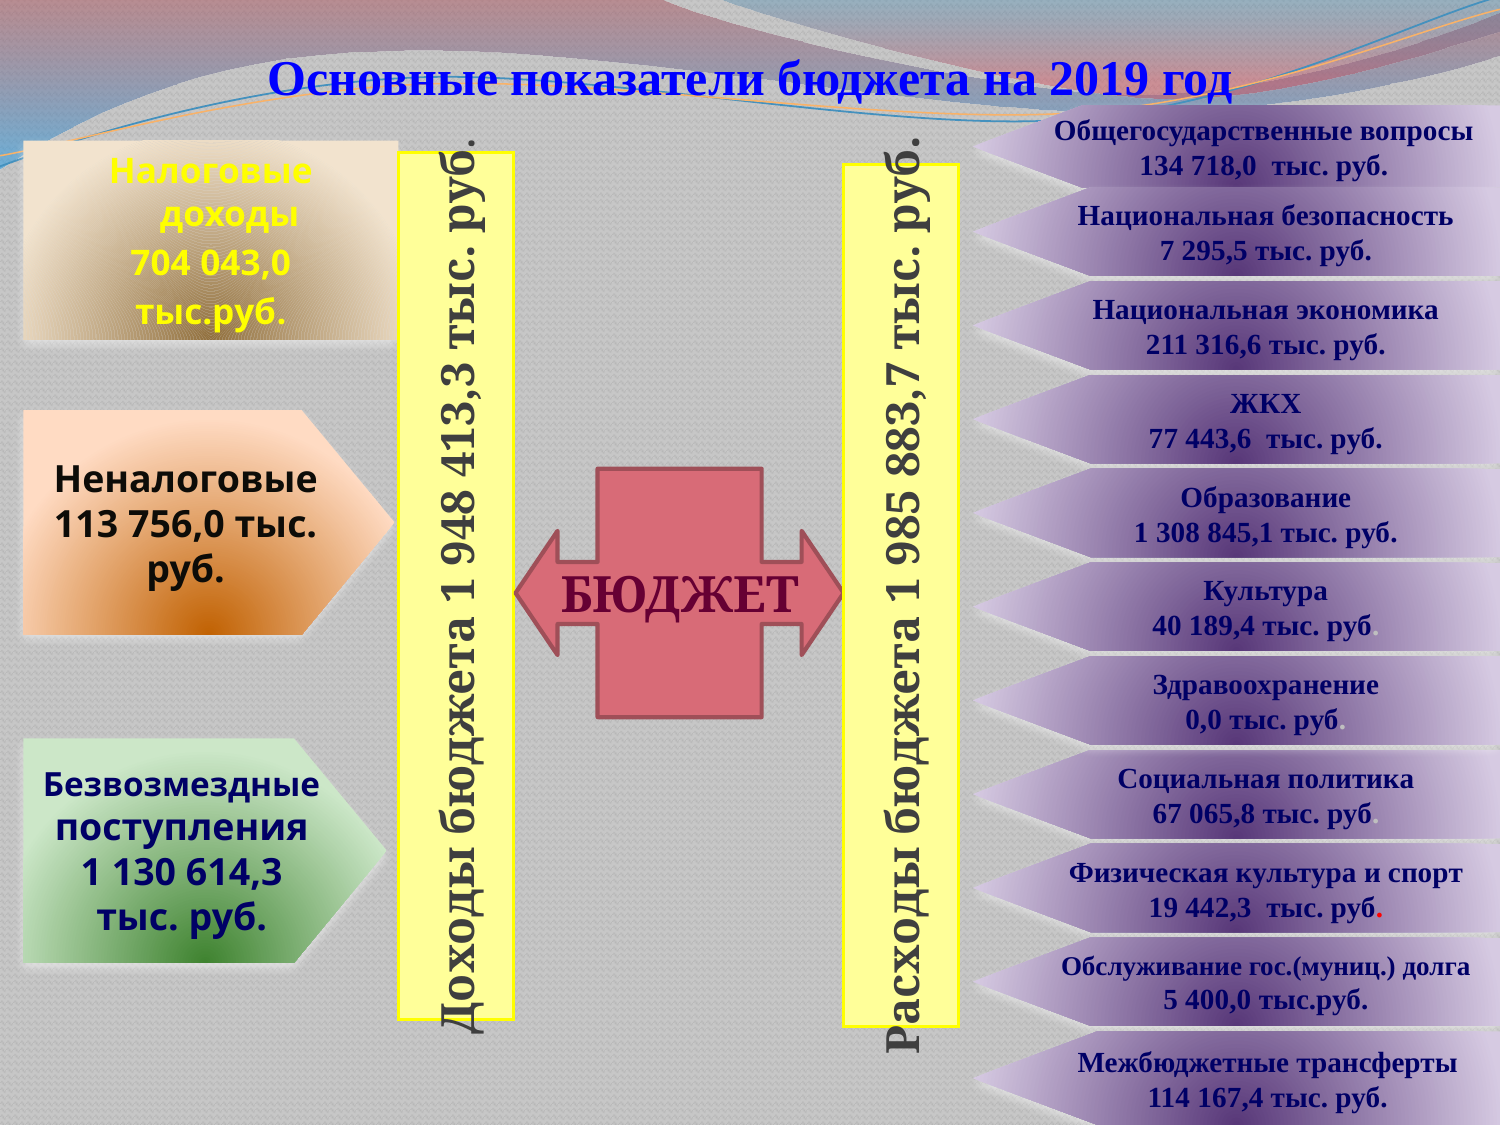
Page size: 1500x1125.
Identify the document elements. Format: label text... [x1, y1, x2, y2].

text_box Национальная экономика 211 316,6 тыс. руб. . [972, 281, 1500, 370]
text_box Общегосударственные вопросы 134 718,0 тыс. руб. [972, 105, 1500, 188]
text_box Доходы бюджета 1 948 413,3 тыс. руб. [398, 152, 514, 1020]
table_header Наименование [1081, 751, 1500, 757]
text_box Здравоохранение 0,0 тыс. руб. [972, 656, 1500, 745]
title Основные показатели бюджета на 2019 год [0, 0, 1500, 106]
text_box Обслуживание гос.(муниц.) долга 5 400,0 тыс.руб. [972, 937, 1500, 1026]
list Налоговые доходы 704 043,0 тыс.руб. [23, 140, 399, 340]
text_box Национальная безопасность 7 295,5 тыс. руб. [972, 187, 1500, 276]
text_box ЖКХ 77 443,6 тыс. руб. [972, 375, 1500, 464]
text_box Социальная политика 67 065,8 тыс. руб. [972, 754, 1500, 839]
text_box Межбюджетные трансферты 114 167,4 тыс. руб. [972, 1031, 1500, 1125]
text_box Физическая культура и спорт 19 442,3 тыс. руб. [972, 843, 1500, 933]
text_box Культура 40 189,4 тыс. руб. [972, 562, 1500, 651]
text_box Безвозмездные поступления 1 130 614,3 тыс. руб. [23, 738, 387, 963]
text_box Образование 1 308 845,1 тыс. руб. [972, 468, 1500, 558]
text_box БЮДЖЕТ [513, 466, 843, 720]
text_box Расходы бюджета 1 985 883,7 тыс. руб. [843, 164, 959, 1027]
text_box Неналоговые 113 756,0 тыс. руб. [23, 410, 395, 635]
